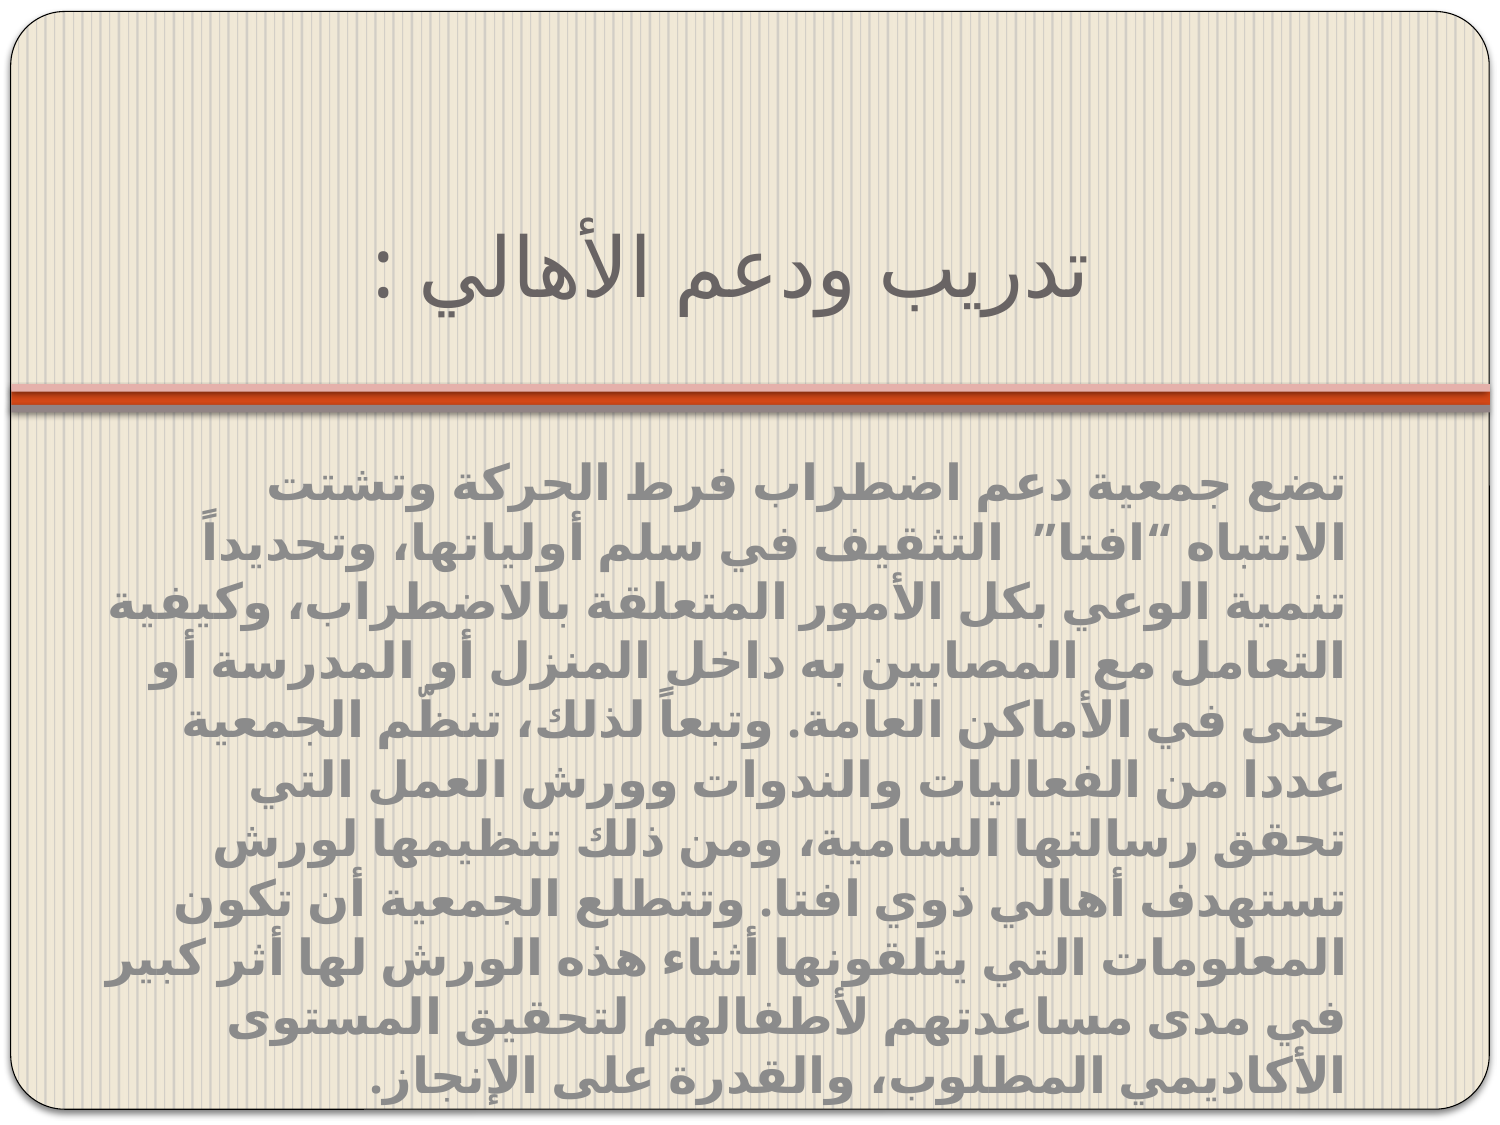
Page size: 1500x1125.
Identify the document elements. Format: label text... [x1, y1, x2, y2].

list تضع جمعية دعم اضطراب فرط الحركة وتشتت الانتباه “افتا” التثقيف في سلم أولياتها، وتحديداً تنمية الوعي بكل الأمور المتعلقة بالاضطراب، وكيفية التعامل مع المصابين به داخل المنزل أو المدرسة أو حتى في الأماكن العامة. وتبعاً لذلك، تنظّم الجمعية عددا من الفعاليات والندوات وورش العمل التي تحقق رسالتها السامية، ومن ذلك تنظيمها لورش تستهدف أهالي ذوي افتا. وتتطلع الجمعية أن تكون المعلومات التي يتلقونها أثناء هذه الورش لها أثر كبير في مدى مساعدتهم لأطفالهم لتحقيق المستوى الأكاديمي المطلوب، والقدرة على الإنجاز. [86, 443, 1362, 1125]
title تدريب ودعم الأهالي : [93, 105, 1369, 329]
